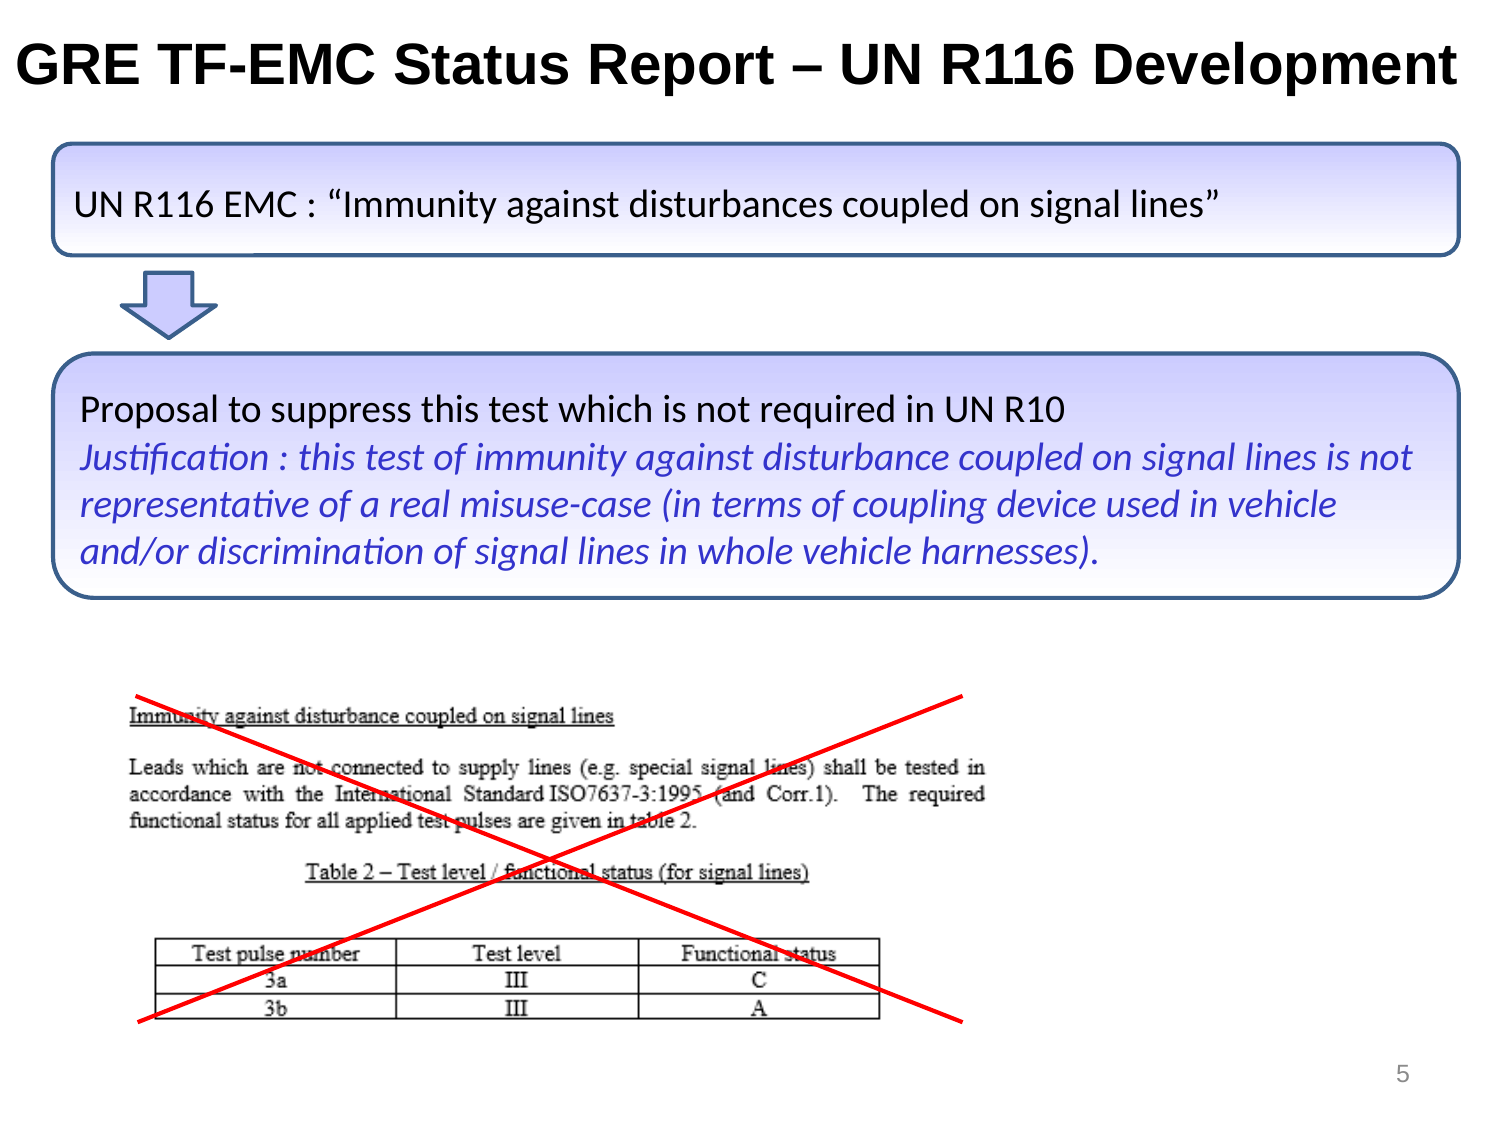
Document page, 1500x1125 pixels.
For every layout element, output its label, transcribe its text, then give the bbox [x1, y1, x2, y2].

text_box [119, 270, 219, 340]
text_box GRE TF-EMC Status Report – UN R116 Development [0, 1, 1500, 120]
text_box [135, 695, 963, 1023]
slide_number 5 [1074, 1042, 1425, 1103]
picture [115, 695, 1008, 1043]
text_box Proposal to suppress this test which is not required in UN R10 Justification : this test of immunity against disturbance coupled on signal lines is not representative of a real misuse-case (in terms of coupling device used in vehicle and/or discrimination of signal lines in whole vehicle harnesses). [50, 351, 1461, 600]
text_box UN R116 EMC : “Immunity against disturbances coupled on signal lines” [50, 141, 1461, 258]
